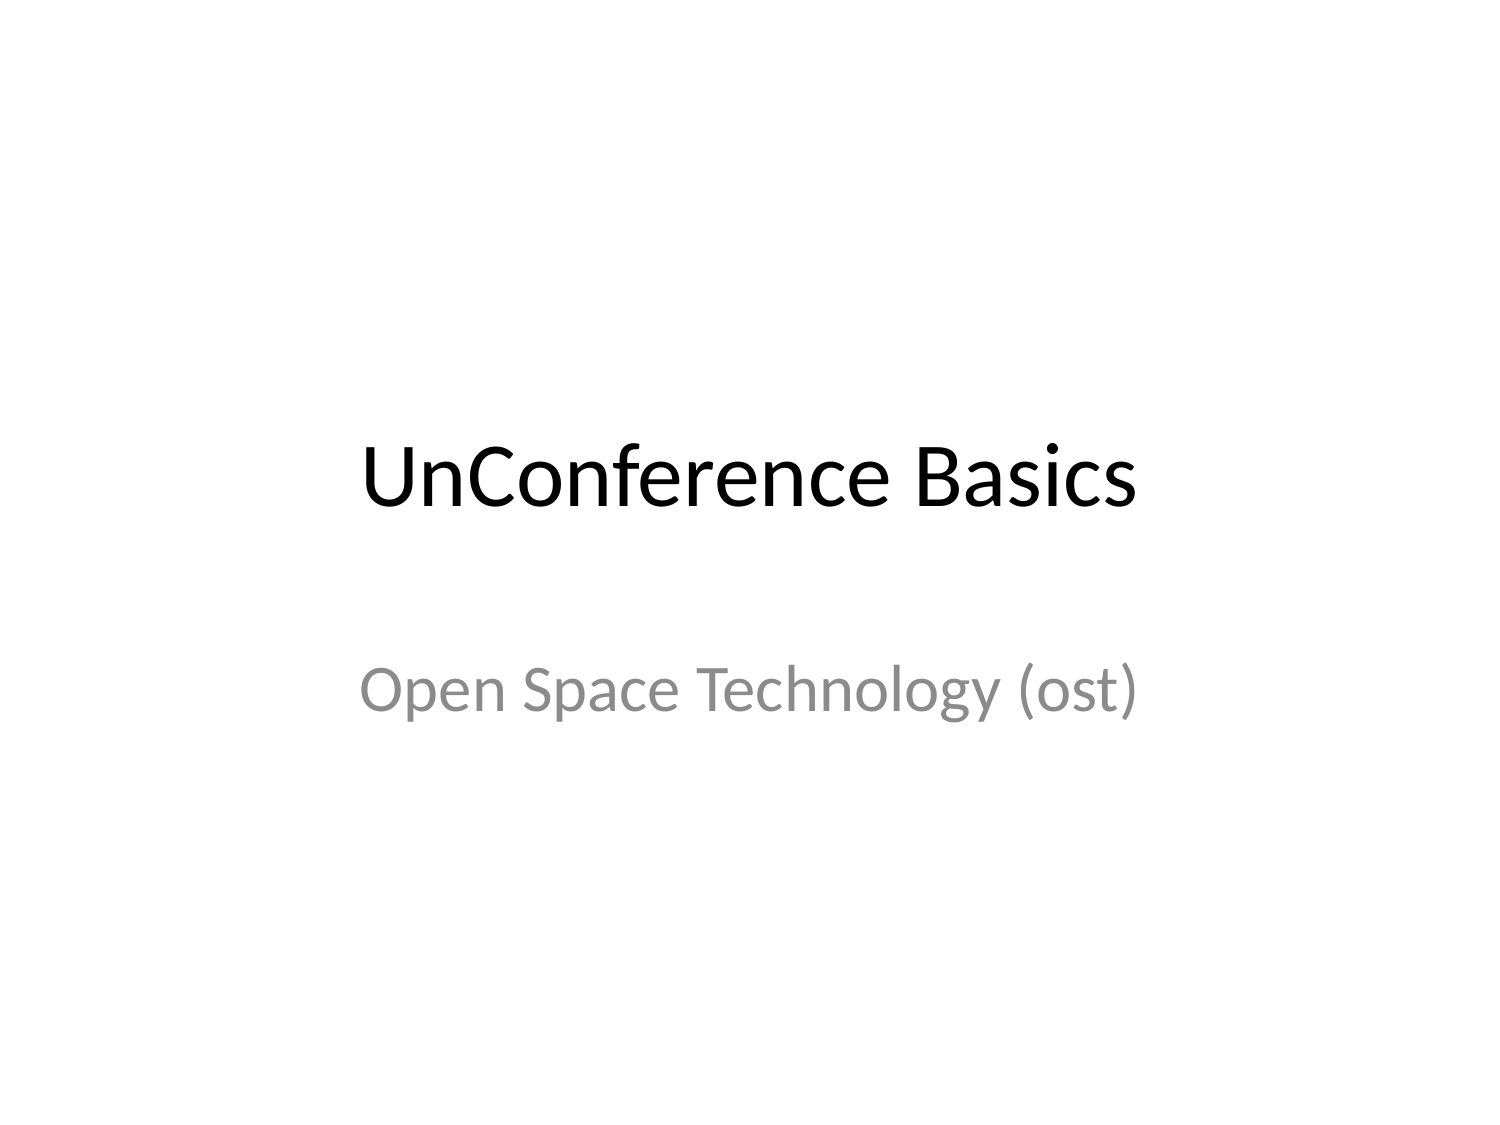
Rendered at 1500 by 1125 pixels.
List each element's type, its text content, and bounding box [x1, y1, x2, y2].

subtitle Open Space Technology (ost) [225, 637, 1275, 925]
title UnConference Basics [112, 349, 1388, 591]
